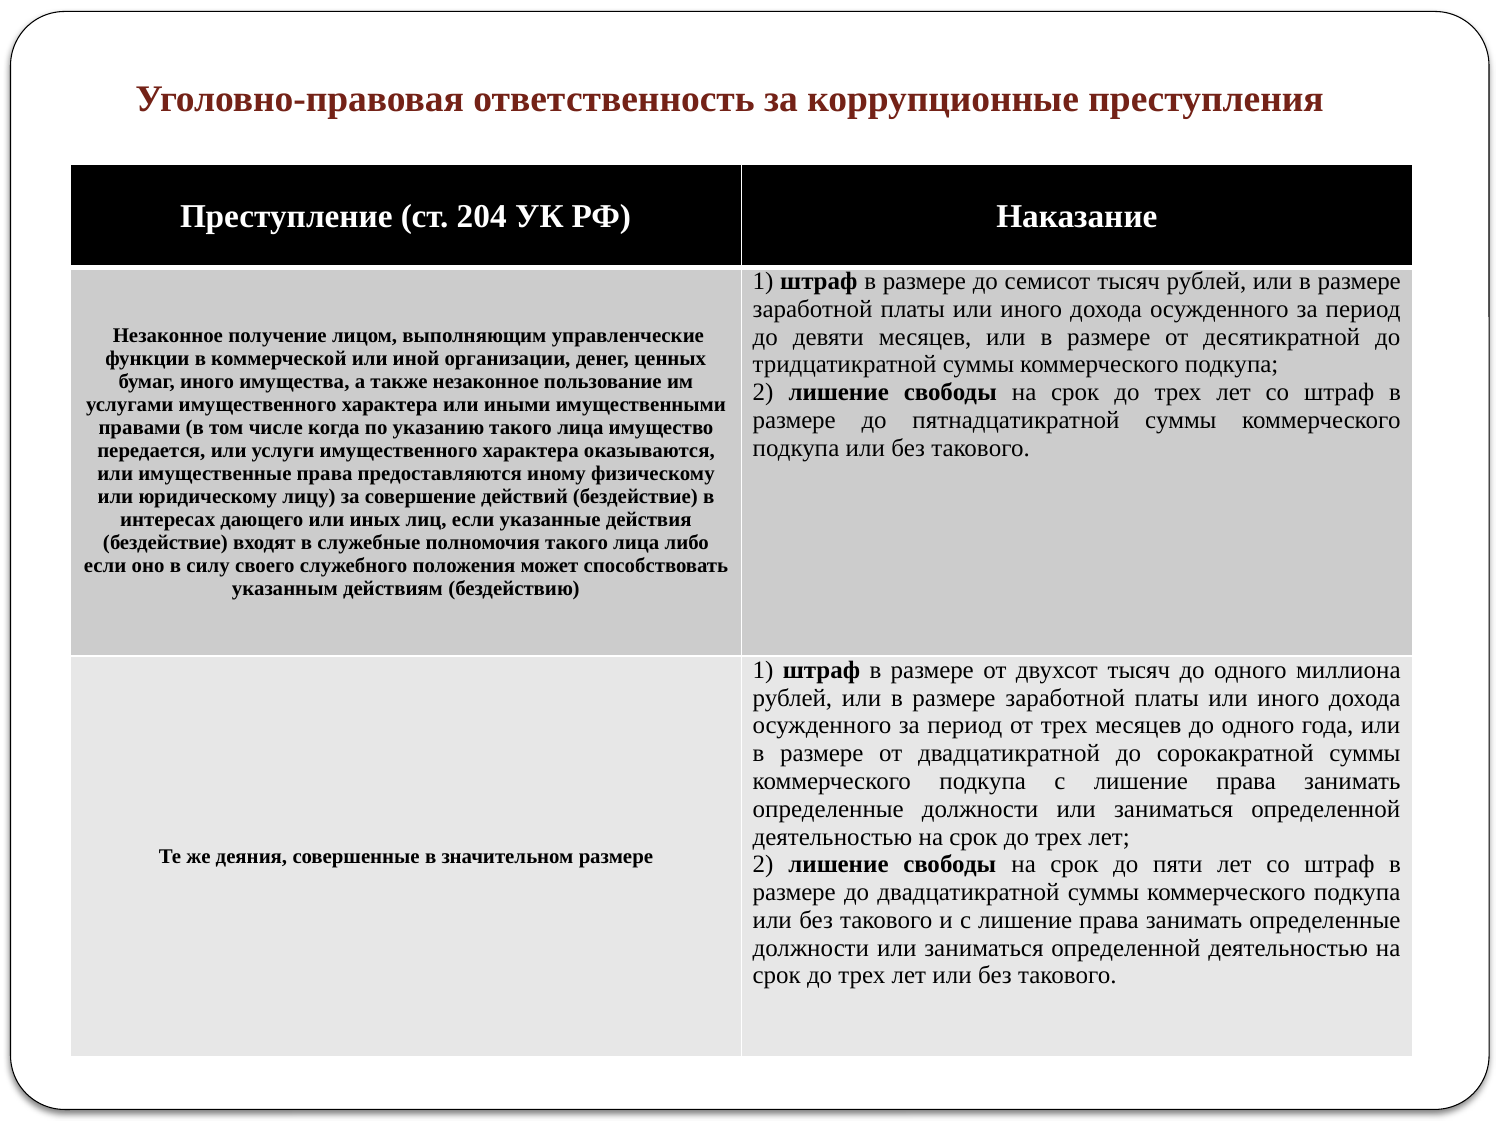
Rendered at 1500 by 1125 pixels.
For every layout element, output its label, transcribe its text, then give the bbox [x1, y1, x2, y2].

text_box Уголовно-правовая ответственность за коррупционные преступления [58, 58, 1402, 135]
table_cell Незаконное получение лицом, выполняющим управленческие функции в коммерческой или иной организации, денег, ценных бумаг, иного имущества, а также незаконное пользование им услугами имущественного характера или иными имущественными правами (в том числе когда по указанию такого лица имущество передается, или услуги имущественного характера оказываются, или имущественные права предоставляются иному физическому или юридическому лицу) за совершение действий (бездействие) в интересах дающего или иных лиц, если указанные действия (бездействие) входят в служебные полномочия такого лица либо если оно в силу своего служебного положения может способствовать указанным действиям (бездействию) [71, 270, 741, 655]
table_cell 1) штраф в размере от двухсот тысяч до одного миллиона рублей, или в размере заработной платы или иного дохода осужденного за период от трех месяцев до одного года, или в размере от двадцатикратной до сорокакратной суммы коммерческого подкупа с лишение права занимать определенные должности или заниматься определенной деятельностью на срок до трех лет; 2) лишение свободы на срок до пяти лет со штраф в размере до двадцатикратной суммы коммерческого подкупа или без такового и с лишение права занимать определенные должности или заниматься определенной деятельностью на срок до трех лет или без такового. [742, 657, 1412, 1056]
table_header Наказание [742, 165, 1412, 265]
table_cell 1) штраф в размере до семисот тысяч рублей, или в размере заработной платы или иного дохода осужденного за период до девяти месяцев, или в размере от десятикратной до тридцатикратной суммы коммерческого подкупа; 2) лишение свободы на срок до трех лет со штраф в размере до пятнадцатикратной суммы коммерческого подкупа или без такового. [742, 270, 1412, 655]
table_header Преступление (ст. 204 УК РФ) [71, 165, 741, 265]
table_cell Те же деяния, совершенные в значительном размере [71, 657, 741, 1056]
